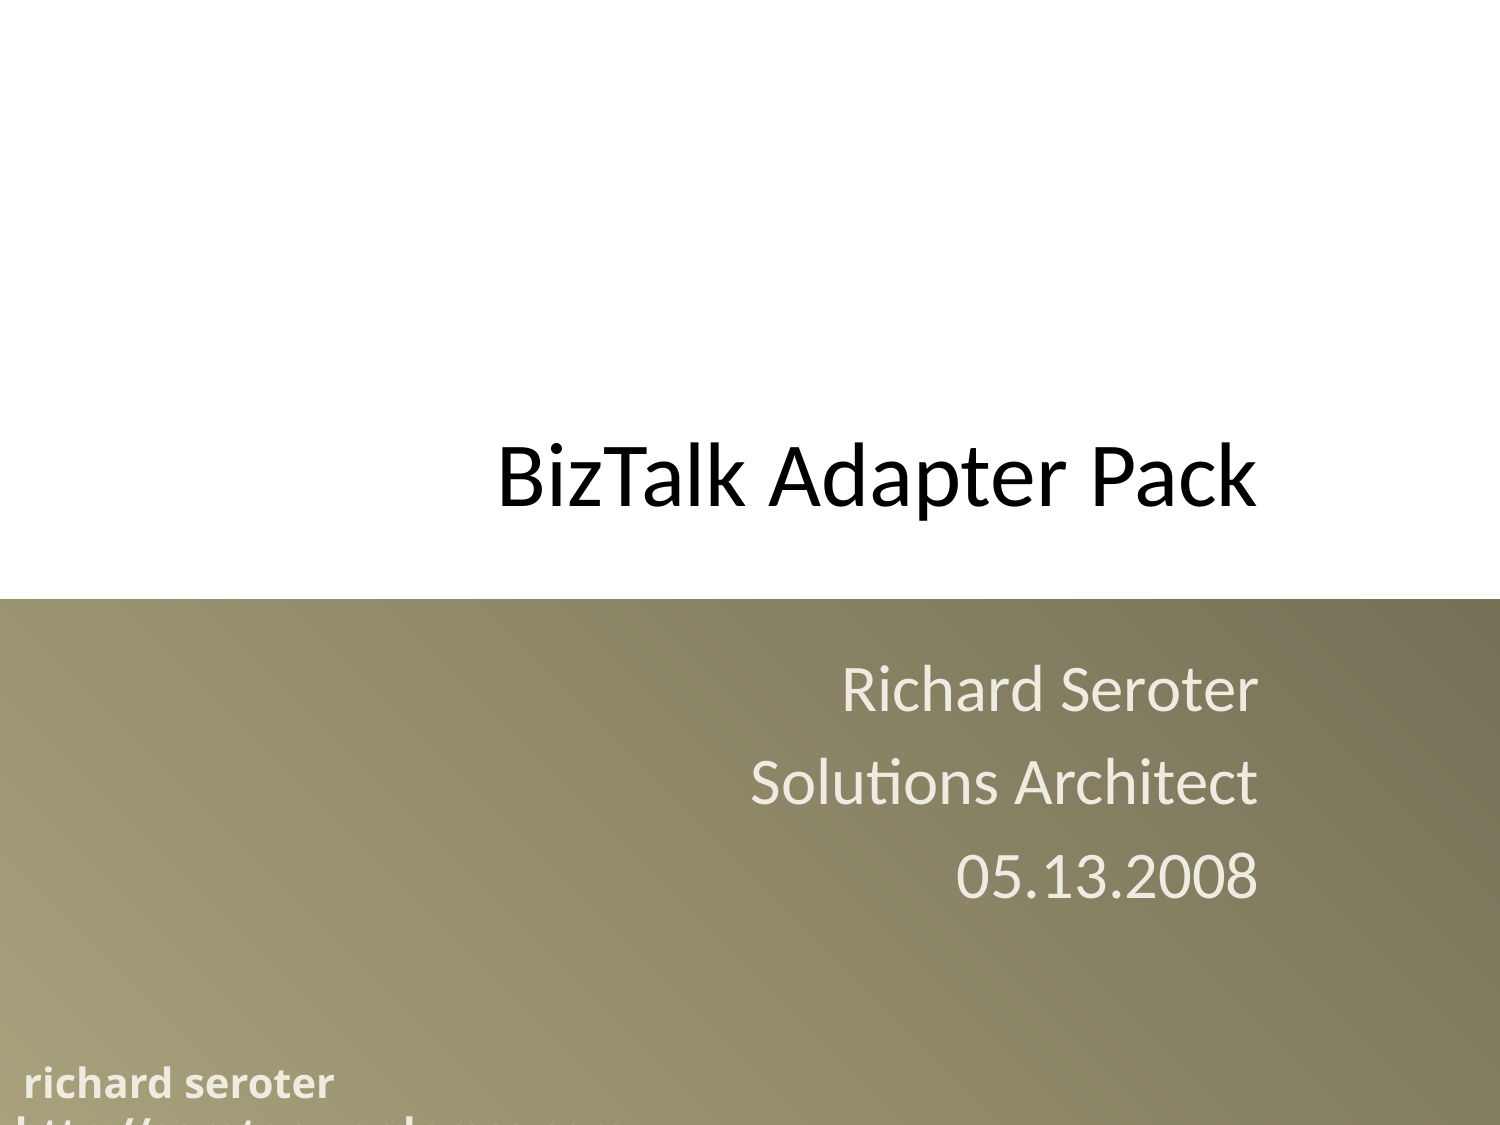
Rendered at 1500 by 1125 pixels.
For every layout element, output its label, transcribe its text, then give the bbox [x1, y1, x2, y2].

text_box richard seroter http://seroter.wordpress.com [0, 1049, 1500, 1125]
subtitle Richard Seroter Solutions Architect 05.13.2008 [225, 637, 1275, 925]
title BizTalk Adapter Pack [112, 349, 1275, 591]
text_box [0, 598, 1500, 1049]
